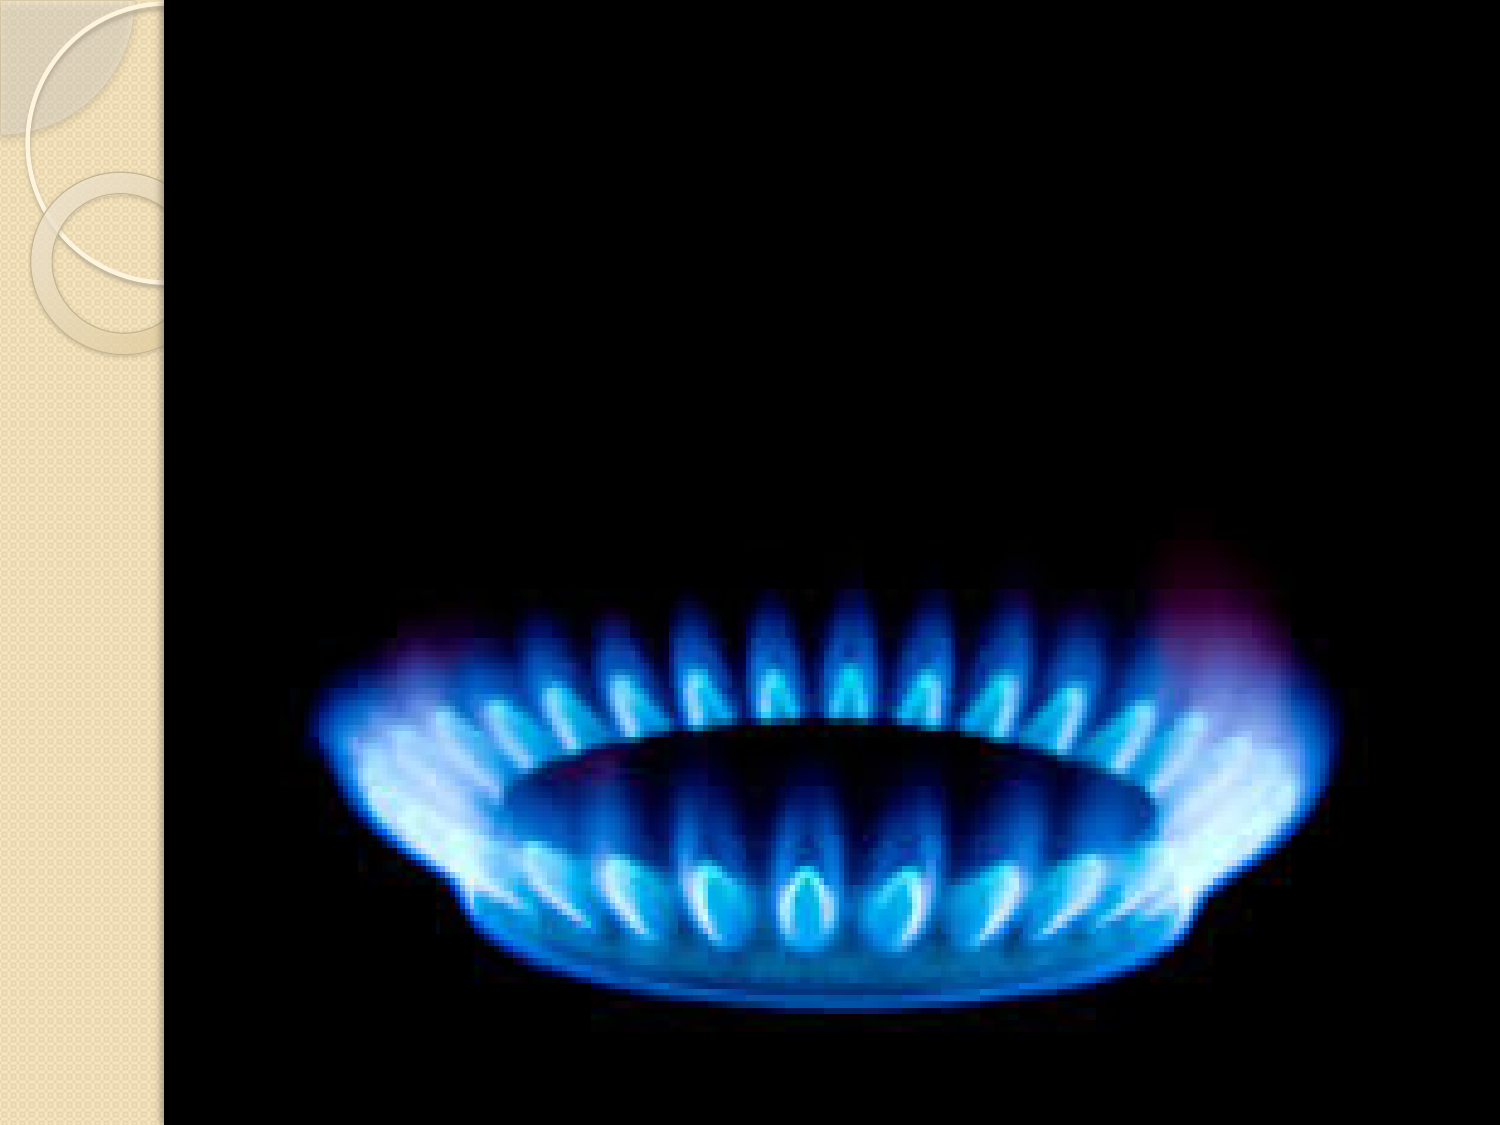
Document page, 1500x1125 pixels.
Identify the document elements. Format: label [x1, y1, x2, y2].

list [163, 0, 1500, 1125]
